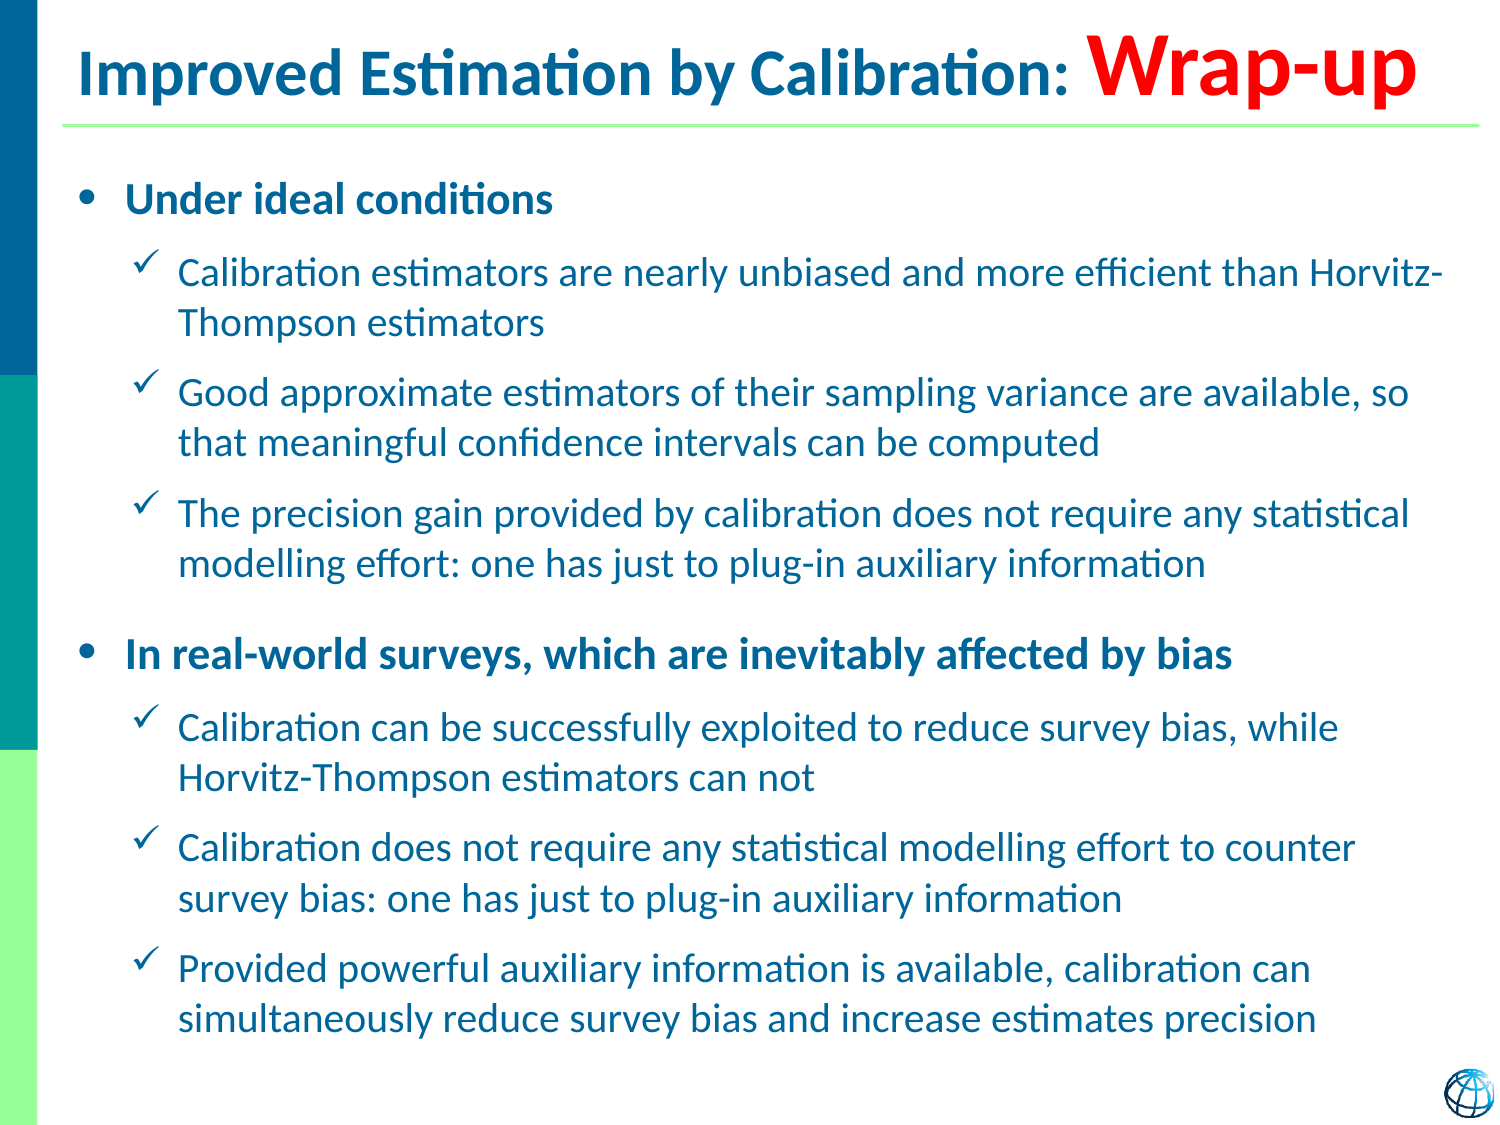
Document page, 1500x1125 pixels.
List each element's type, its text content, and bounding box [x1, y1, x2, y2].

picture [1460, 1078, 1468, 1084]
picture [1468, 1068, 1495, 1106]
list Under ideal conditions Calibration estimators are nearly unbiased and more efficient than Horvitz-Thompson estimators Good approximate estimators of their sampling variance are available, so that meaningful confidence intervals can be computed The precision gain provided by calibration does not require any statistical modelling effort: one has just to plug-in auxiliary information In real-world surveys, which are inevitably affected by bias Calibration can be successfully exploited to reduce survey bias, while Horvitz-Thompson estimators can not Calibration does not require any statistical modelling effort to counter survey bias: one has just to plug-in auxiliary information Provided powerful auxiliary information is available, calibration can simultaneously reduce survey bias and increase estimates precision [62, 160, 1480, 1047]
picture [1444, 1068, 1495, 1118]
title Improved Estimation by Calibration: Wrap-up [62, 19, 1480, 121]
